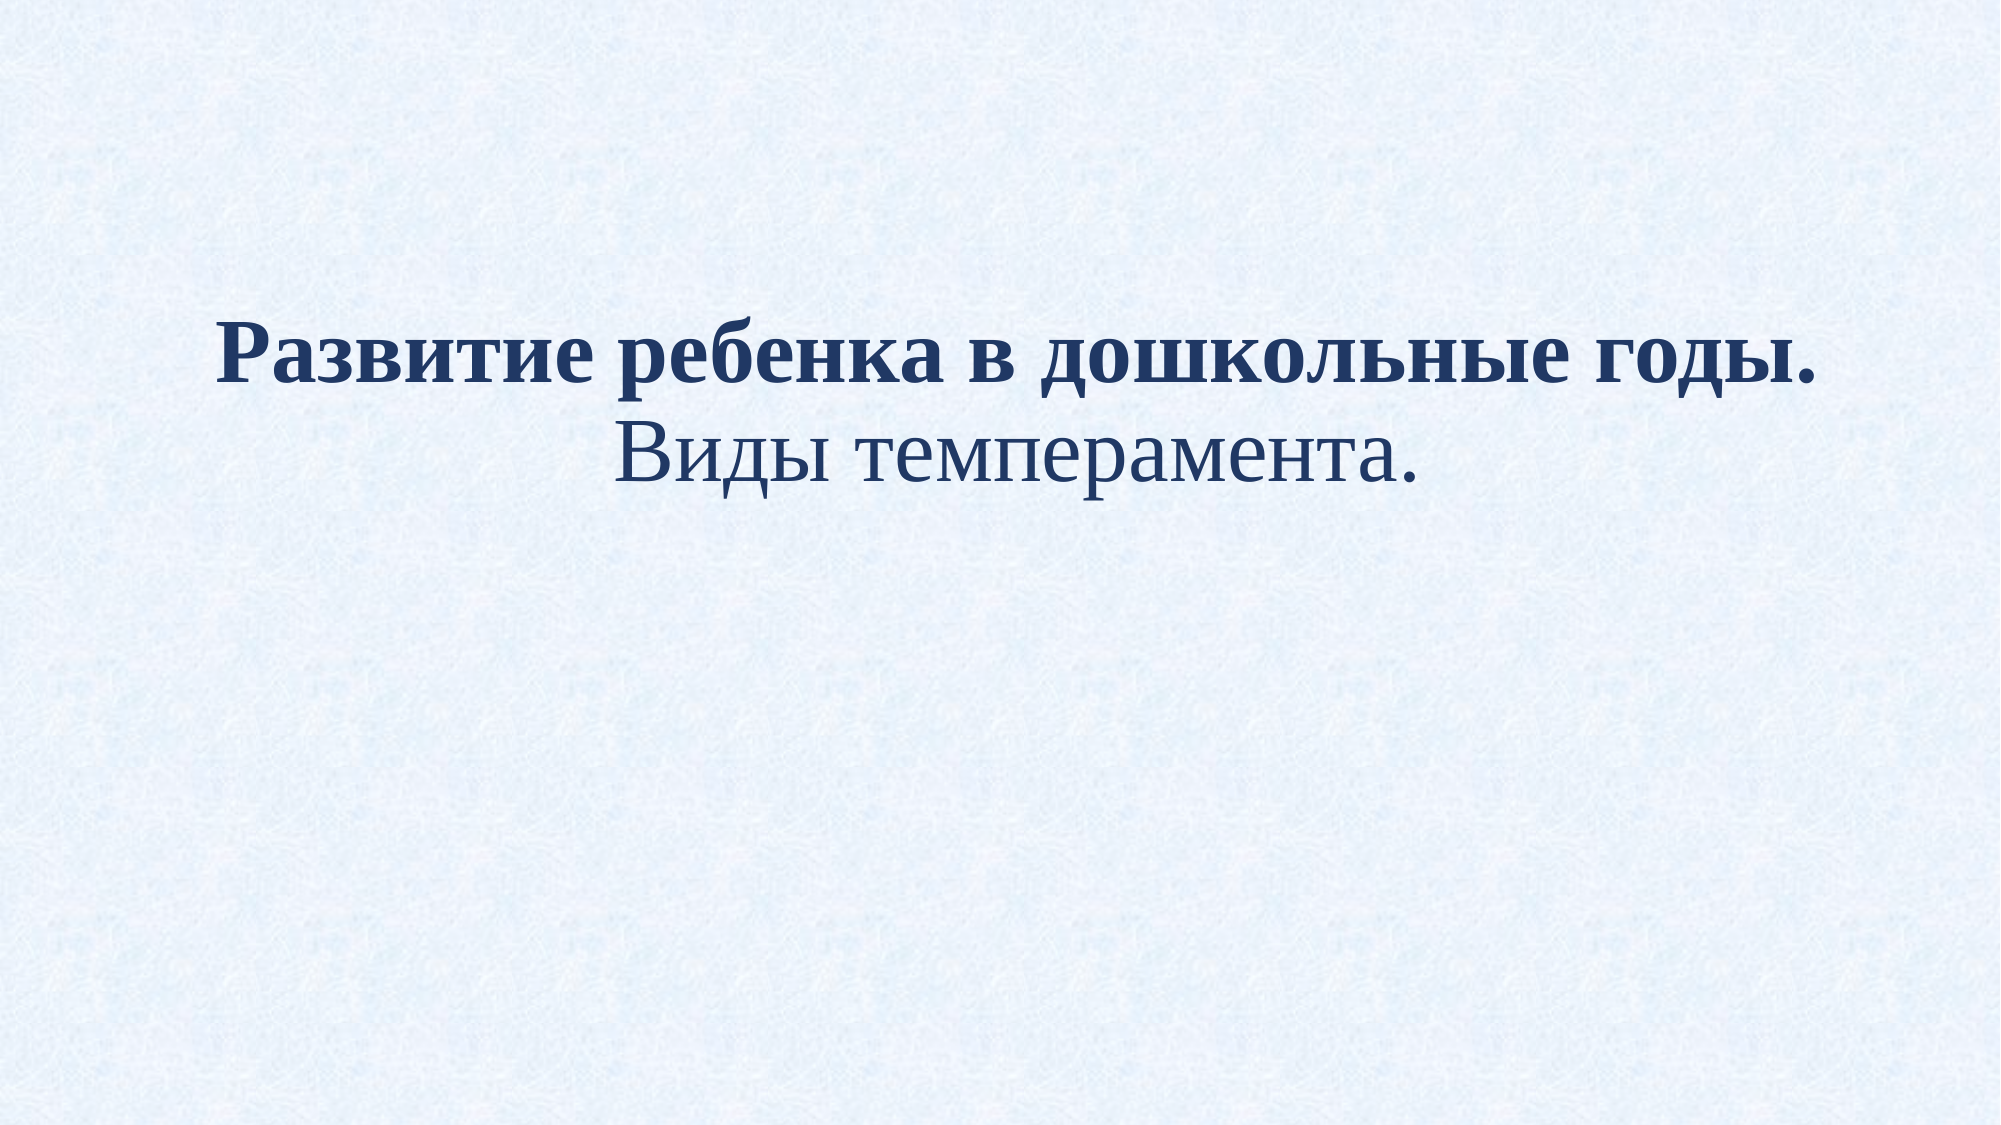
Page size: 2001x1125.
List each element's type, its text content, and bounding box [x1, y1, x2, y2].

title Развитие ребенка в дошкольные годы. Виды темперамента. [188, 117, 1848, 509]
